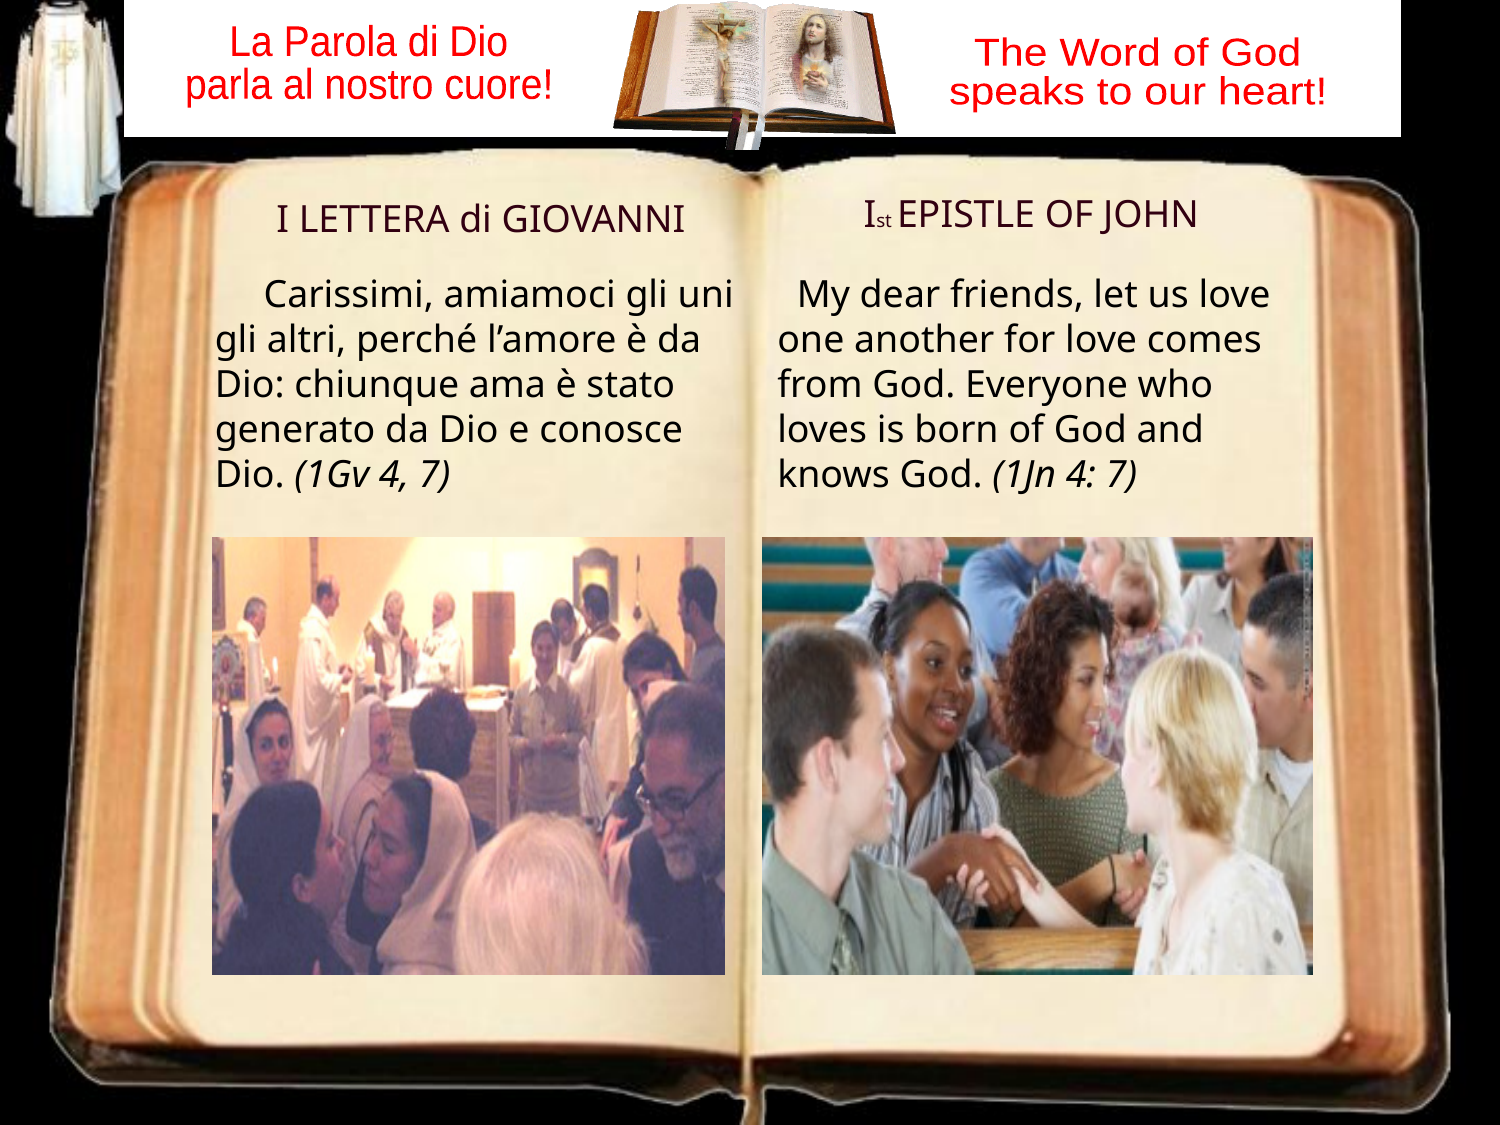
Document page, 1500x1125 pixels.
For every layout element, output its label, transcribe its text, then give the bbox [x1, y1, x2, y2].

picture [0, 0, 1500, 1125]
text_box My dear friends, let us love one another for love comes from God. Everyone who loves is born of God and knows God. (1Jn 4: 7) [762, 262, 1325, 503]
text_box Carissimi, amiamoci gli uni gli altri, perché l’amore è da Dio: chiunque ama è stato generato da Dio e conosce Dio. (1Gv 4, 7) [200, 262, 750, 503]
text_box [124, 0, 599, 137]
text_box [900, 0, 1400, 137]
title Ist EPISTLE OF JOHN [725, 174, 1338, 250]
text_box I LETTERA di GIOVANNI [224, 187, 738, 248]
